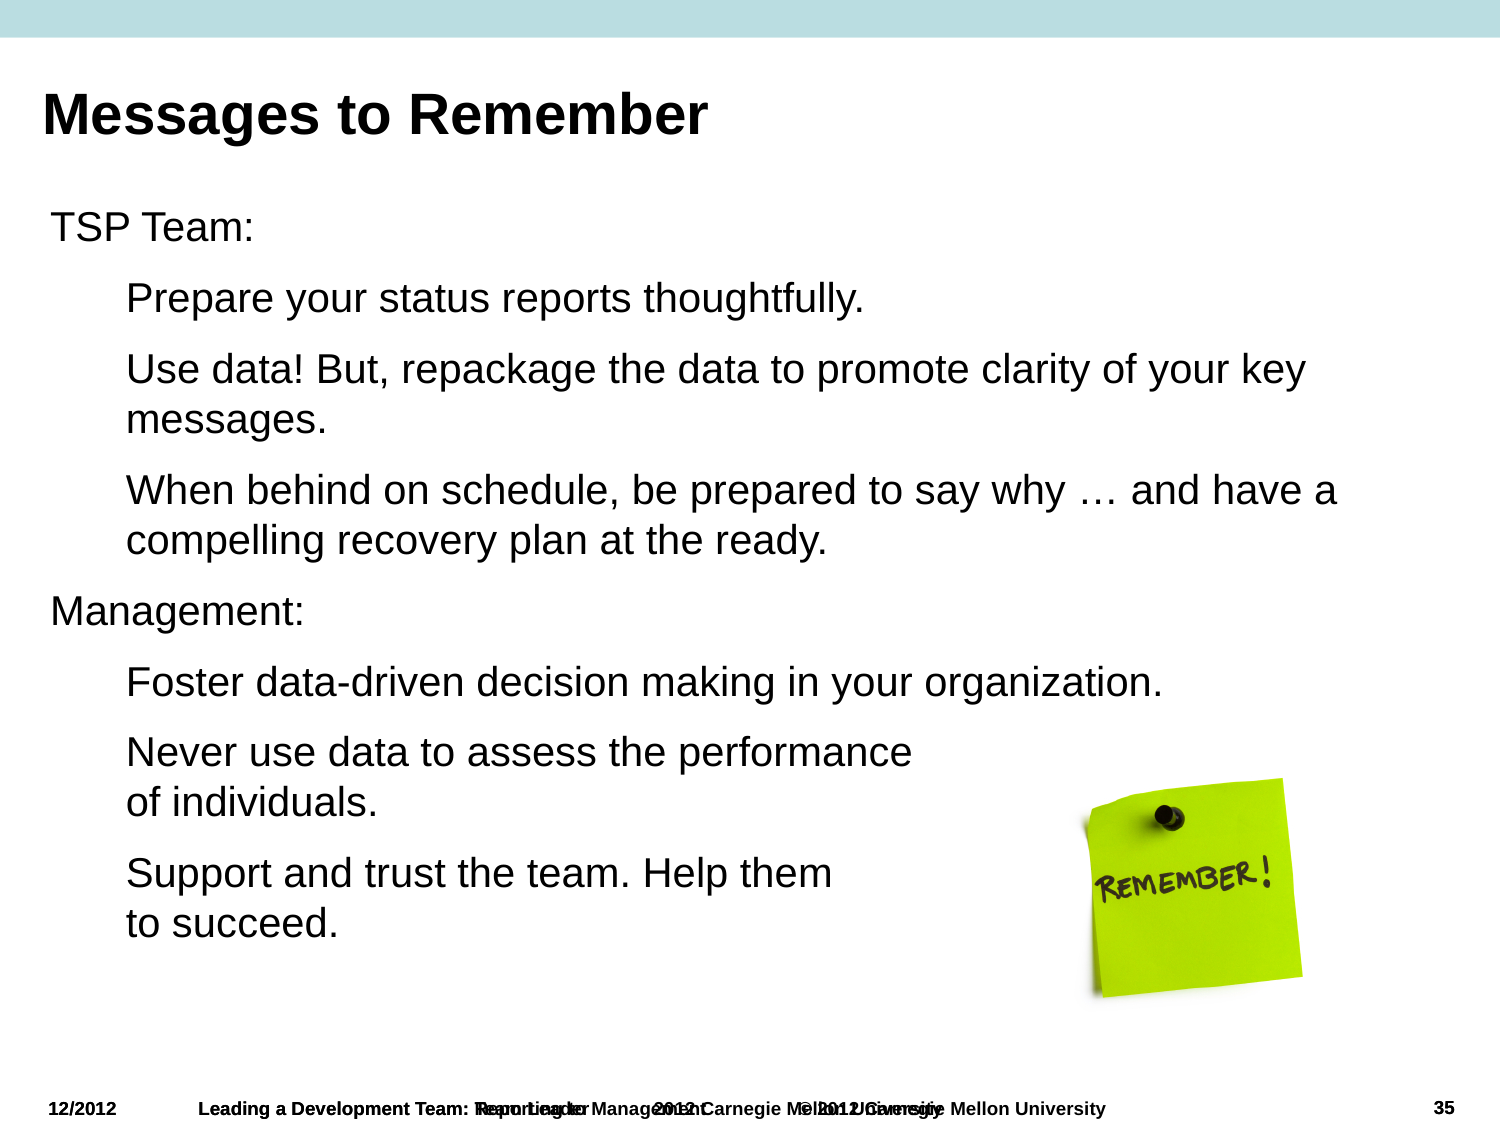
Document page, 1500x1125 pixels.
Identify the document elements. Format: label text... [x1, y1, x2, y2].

title Messages to Remember [42, 89, 1438, 146]
picture [1022, 736, 1364, 1034]
list TSP Team: Prepare your status reports thoughtfully. Use data! But, repackage the data to promote clarity of your key messages. When behind on schedule, be prepared to say why … and have a compelling recovery plan at the ready. Management: Foster data-driven decision making in your organization. Never use data to assess the performance of individuals. Support and trust the team. Help them to succeed. [50, 200, 1437, 963]
